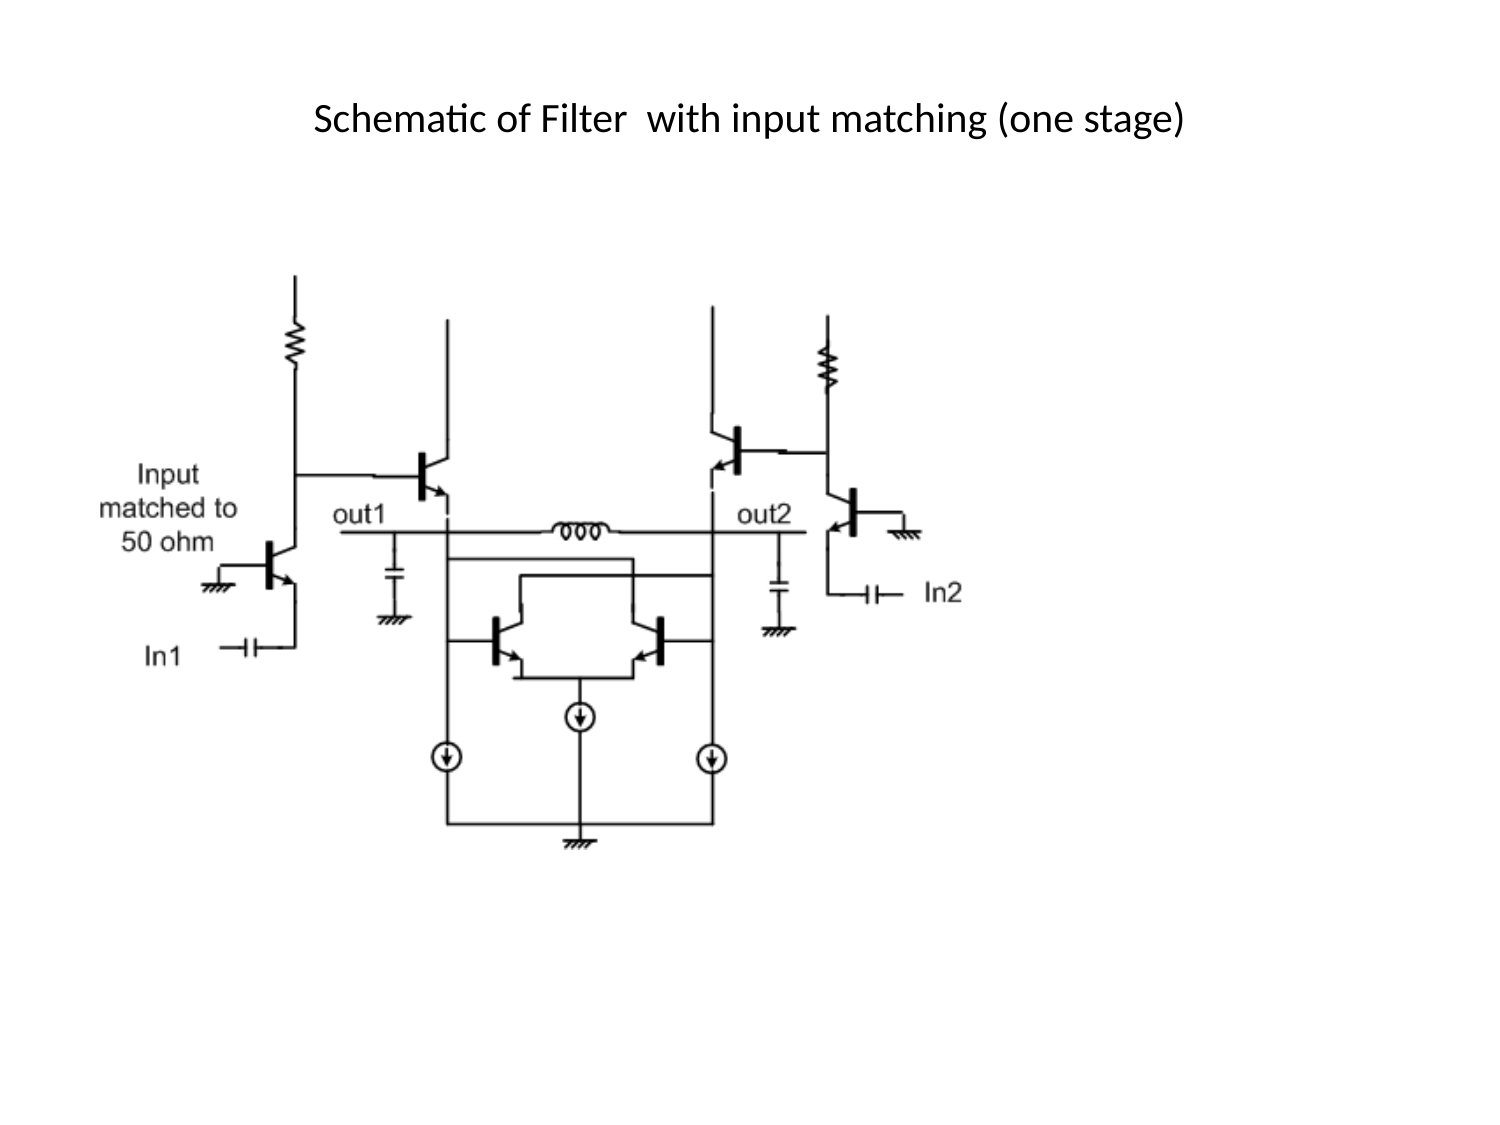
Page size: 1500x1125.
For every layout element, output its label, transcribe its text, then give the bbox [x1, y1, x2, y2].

picture [99, 274, 965, 851]
title Schematic of Filter with input matching (one stage) [75, 45, 1425, 188]
